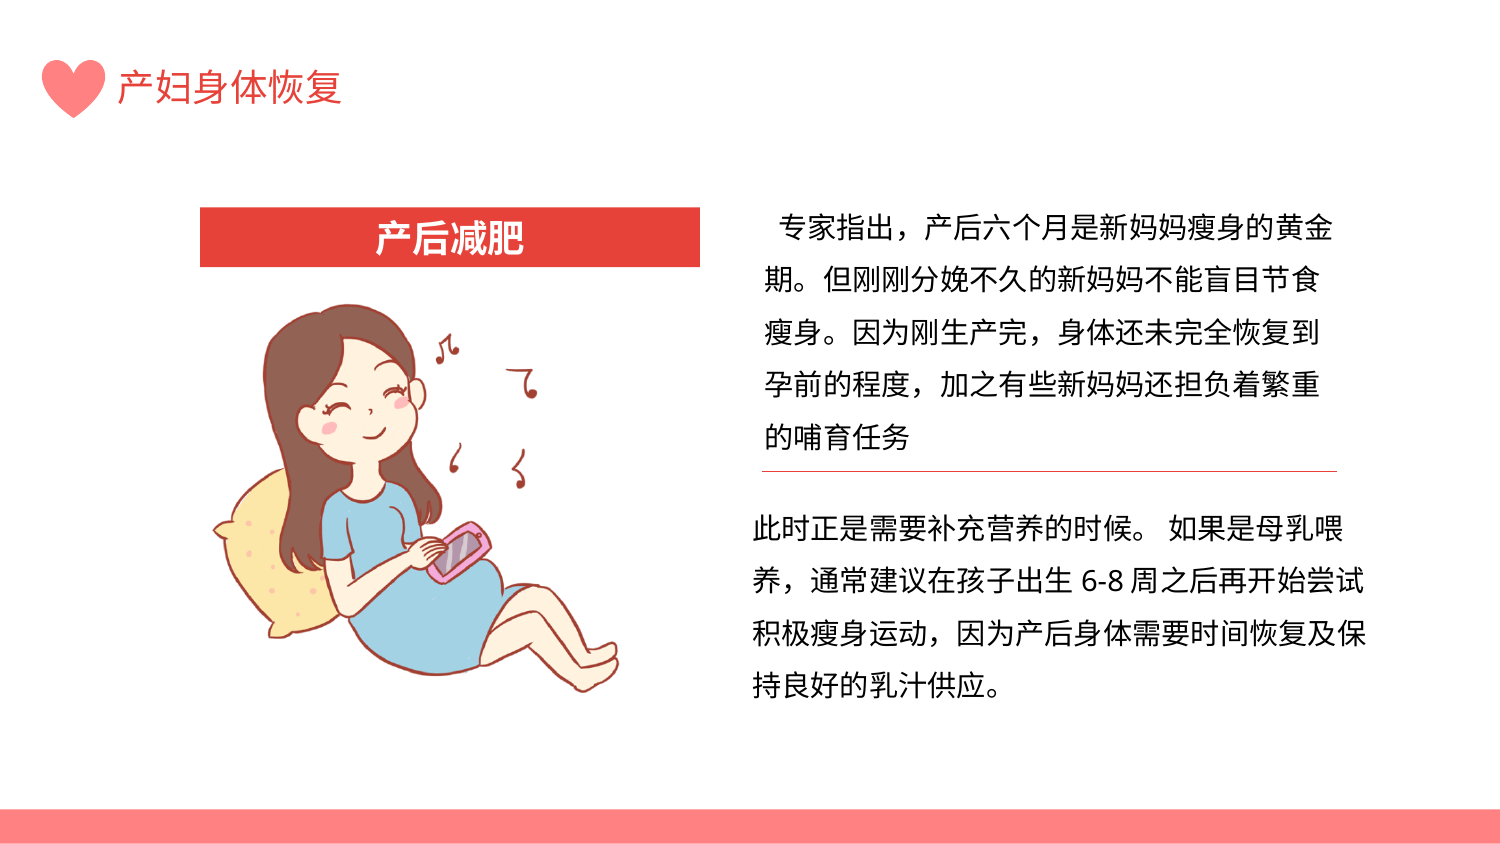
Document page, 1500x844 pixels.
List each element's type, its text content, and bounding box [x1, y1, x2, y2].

text_box 此时正是需要补充营养的时候。 如果是母乳喂养，通常建议在孩子出生6-8周之后再开始尝试积极瘦身运动，因为产后身体需要时间恢复及保持良好的乳汁供应。 [737, 485, 1388, 710]
text_box 产后减肥 [200, 207, 700, 268]
text_box 专家指出，产后六个月是新妈妈瘦身的黄金期。但刚刚分娩不久的新妈妈不能盲目节食瘦身。因为刚生产完，身体还未完全恢复到孕前的程度，加之有些新妈妈还担负着繁重的哺育任务 [749, 184, 1350, 462]
picture [212, 268, 627, 710]
